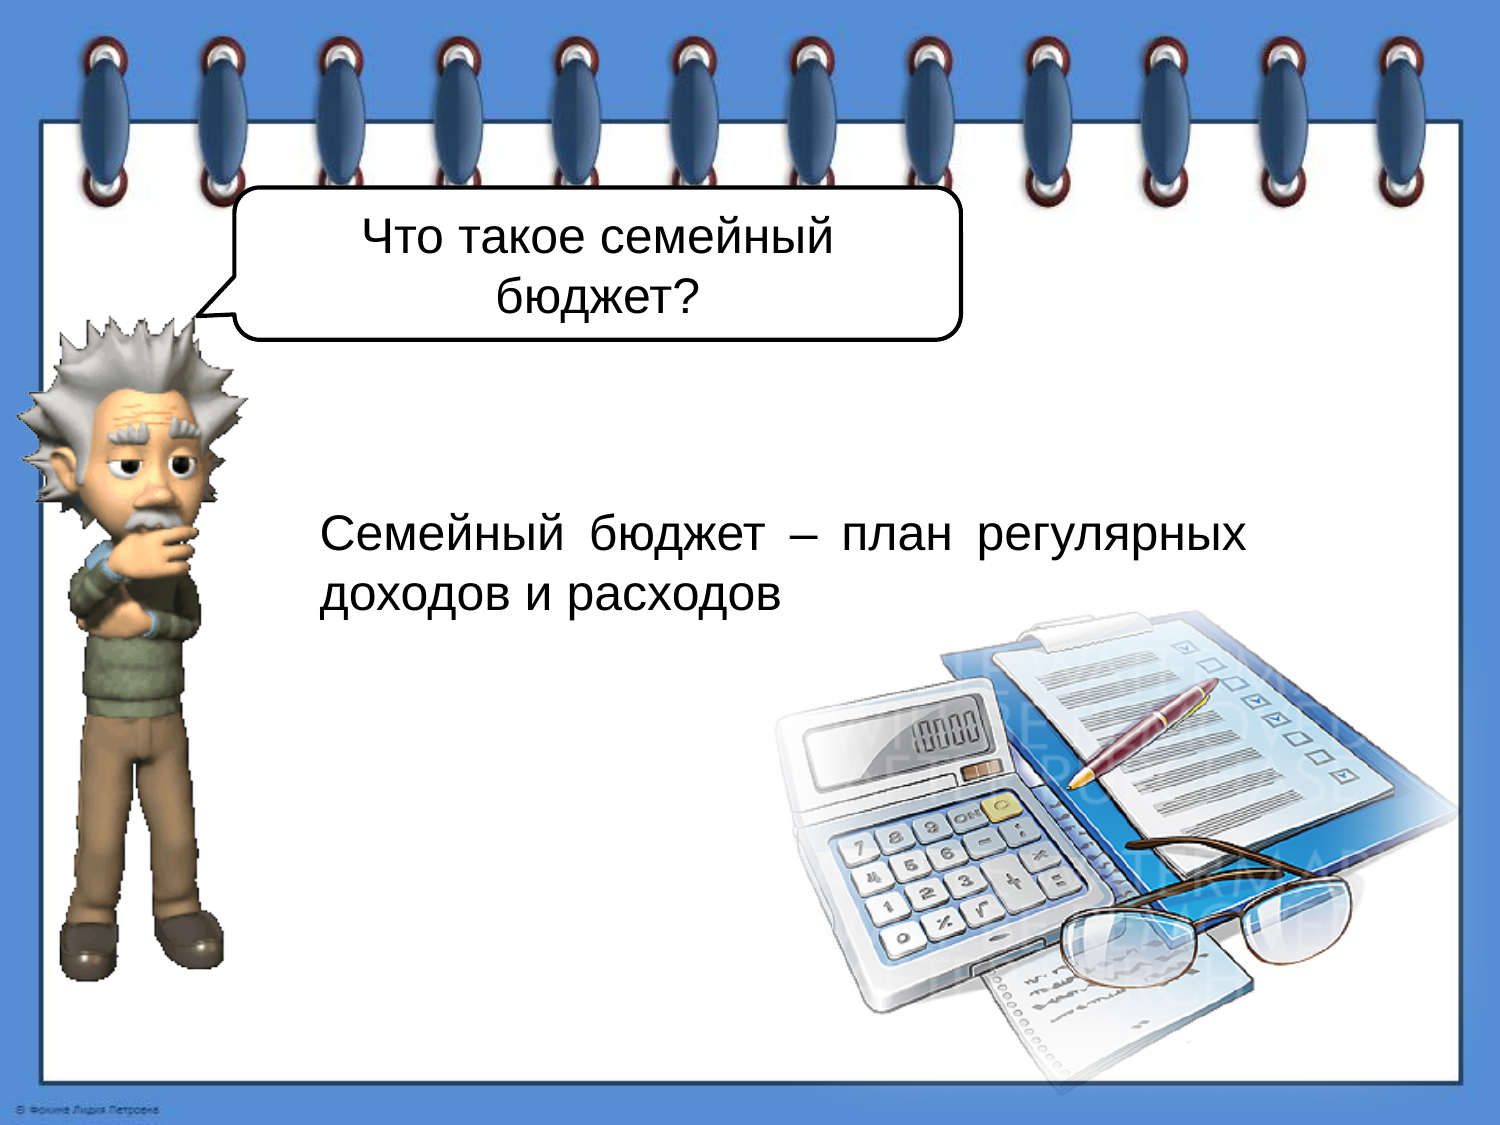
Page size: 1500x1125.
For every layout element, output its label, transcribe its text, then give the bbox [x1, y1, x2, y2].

picture [0, 0, 1500, 1125]
text_box Что такое семейный бюджет? [229, 185, 964, 342]
text_box Семейный бюджет – план регулярных доходов и расходов [426, 492, 1336, 628]
